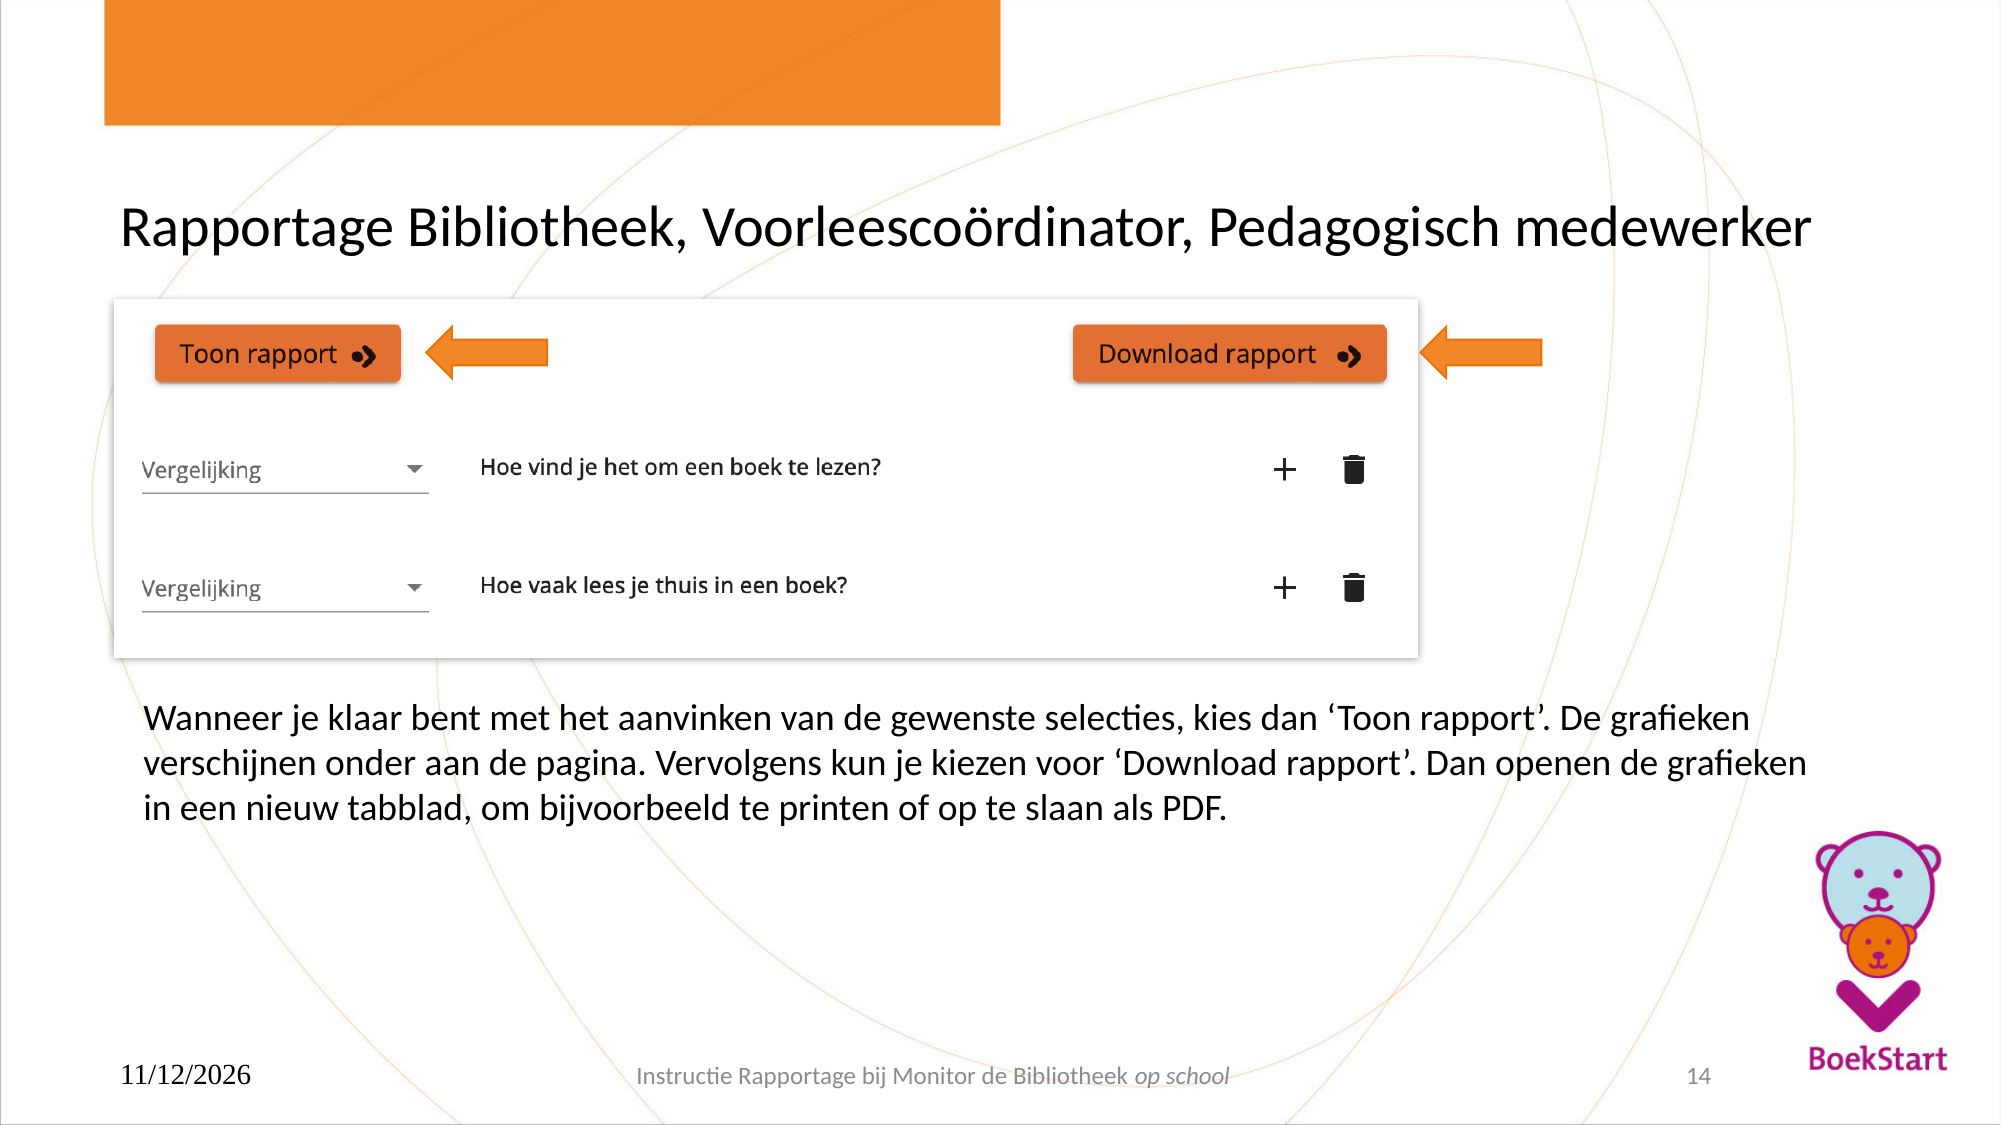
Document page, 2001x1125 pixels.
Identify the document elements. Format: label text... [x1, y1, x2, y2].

picture [0, 0, 2001, 1125]
text_box [1419, 324, 1543, 381]
slide_number 14 [1623, 1044, 1775, 1105]
title Rapportage Bibliotheek, Voorleescoördinator, Pedagogisch medewerker [105, 158, 1863, 297]
text_box Wanneer je klaar bent met het aanvinken van de gewenste selecties, kies dan ‘Toon rapport’. De grafieken verschijnen onder aan de pagina. Vervolgens kun je kiezen voor ‘Download rapport’. Dan openen de grafieken in een nieuw tabblad, om bijvoorbeeld te printen of op te slaan als PDF. [128, 685, 1847, 836]
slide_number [105, 1042, 452, 1103]
footer Instructie Rapportage bij Monitor de Bibliotheek op school [486, 1044, 1386, 1105]
